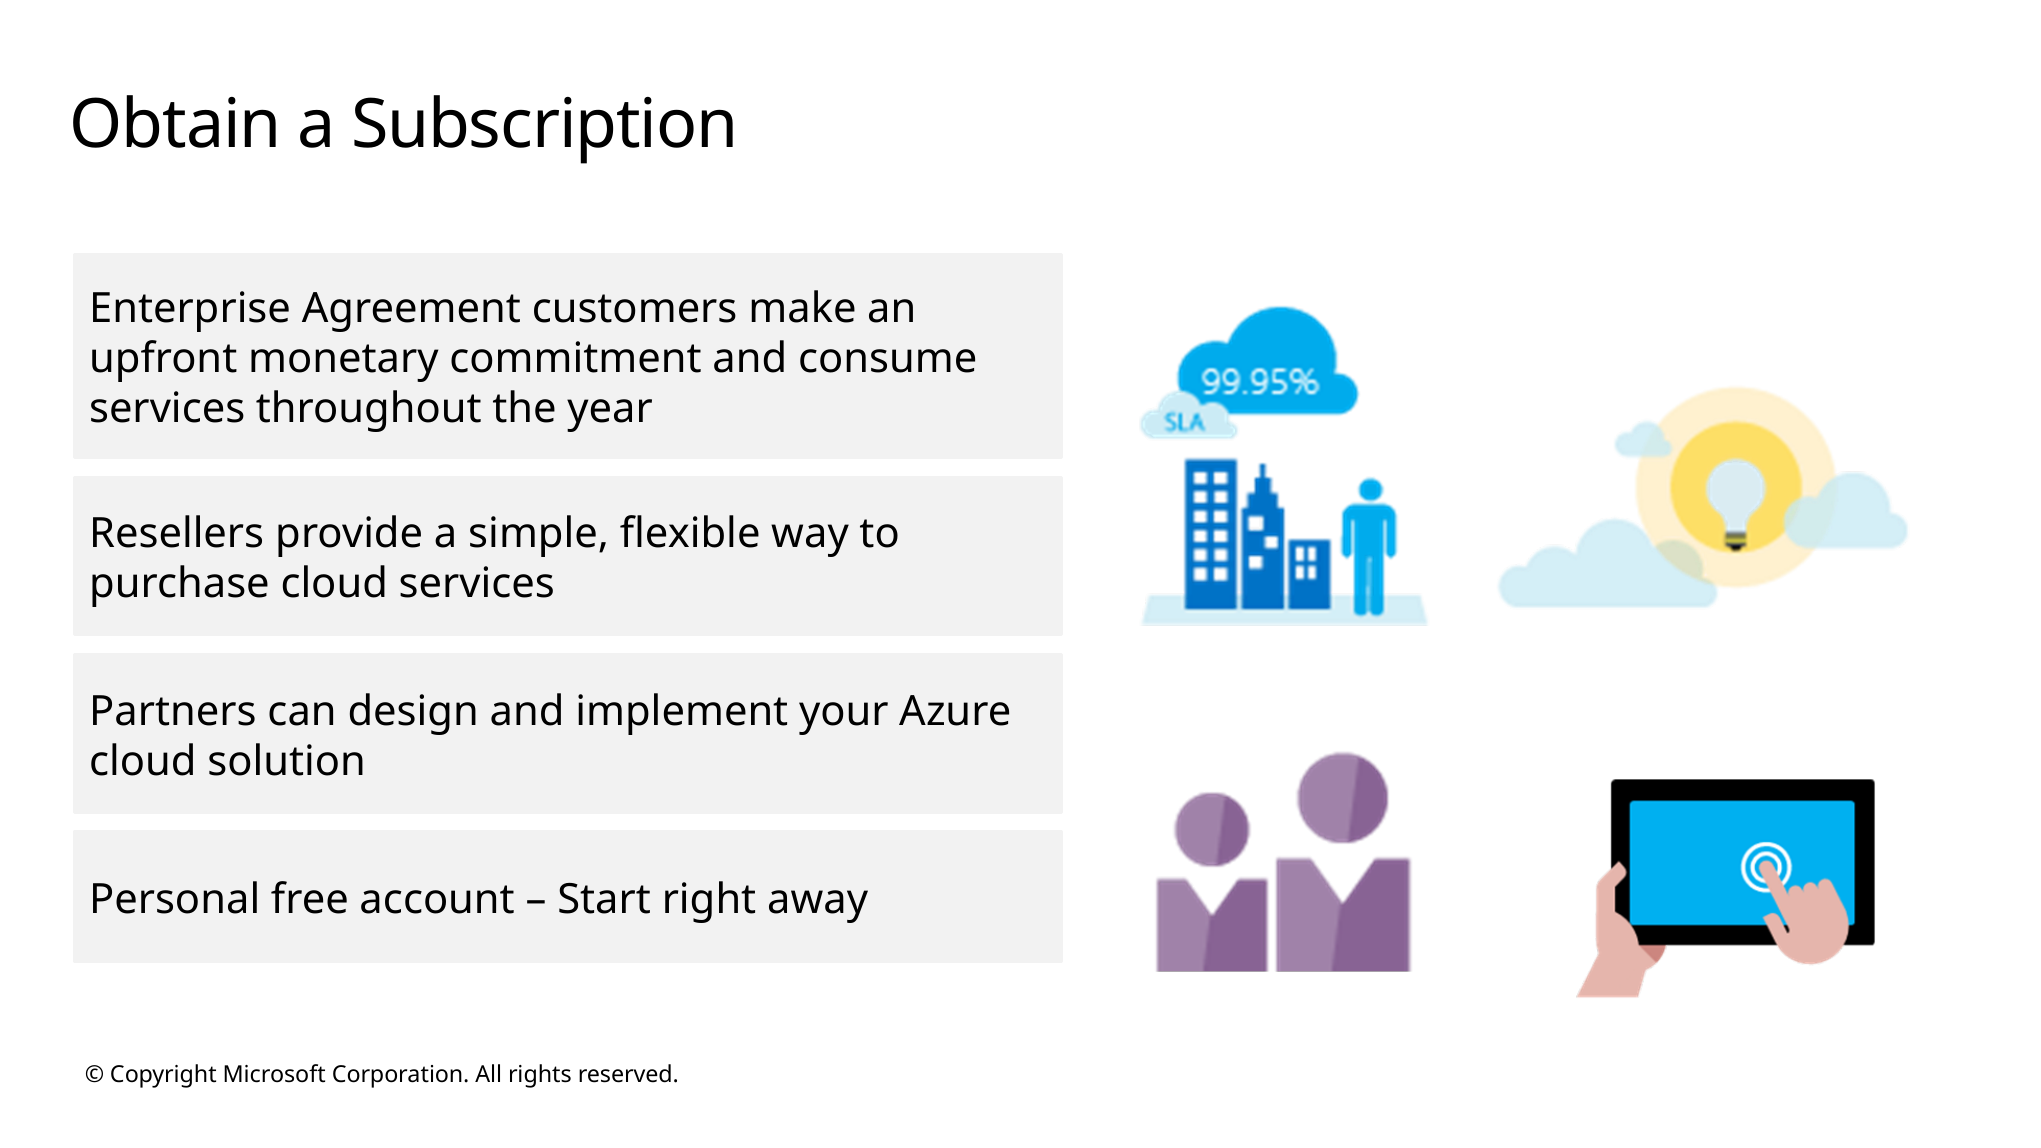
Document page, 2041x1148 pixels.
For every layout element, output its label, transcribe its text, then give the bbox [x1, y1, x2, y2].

title Obtain a Subscription [70, 73, 1968, 188]
text_box Partners can design and implement your Azure cloud solution [73, 654, 1062, 813]
text_box Enterprise Agreement customers make an upfront monetary commitment and consume services throughout the year [73, 253, 1062, 459]
text_box Resellers provide a simple, flexible way to purchase cloud services [73, 477, 1062, 636]
text_box Personal free account – Start right away [73, 831, 1062, 962]
picture [1083, 253, 1971, 1026]
